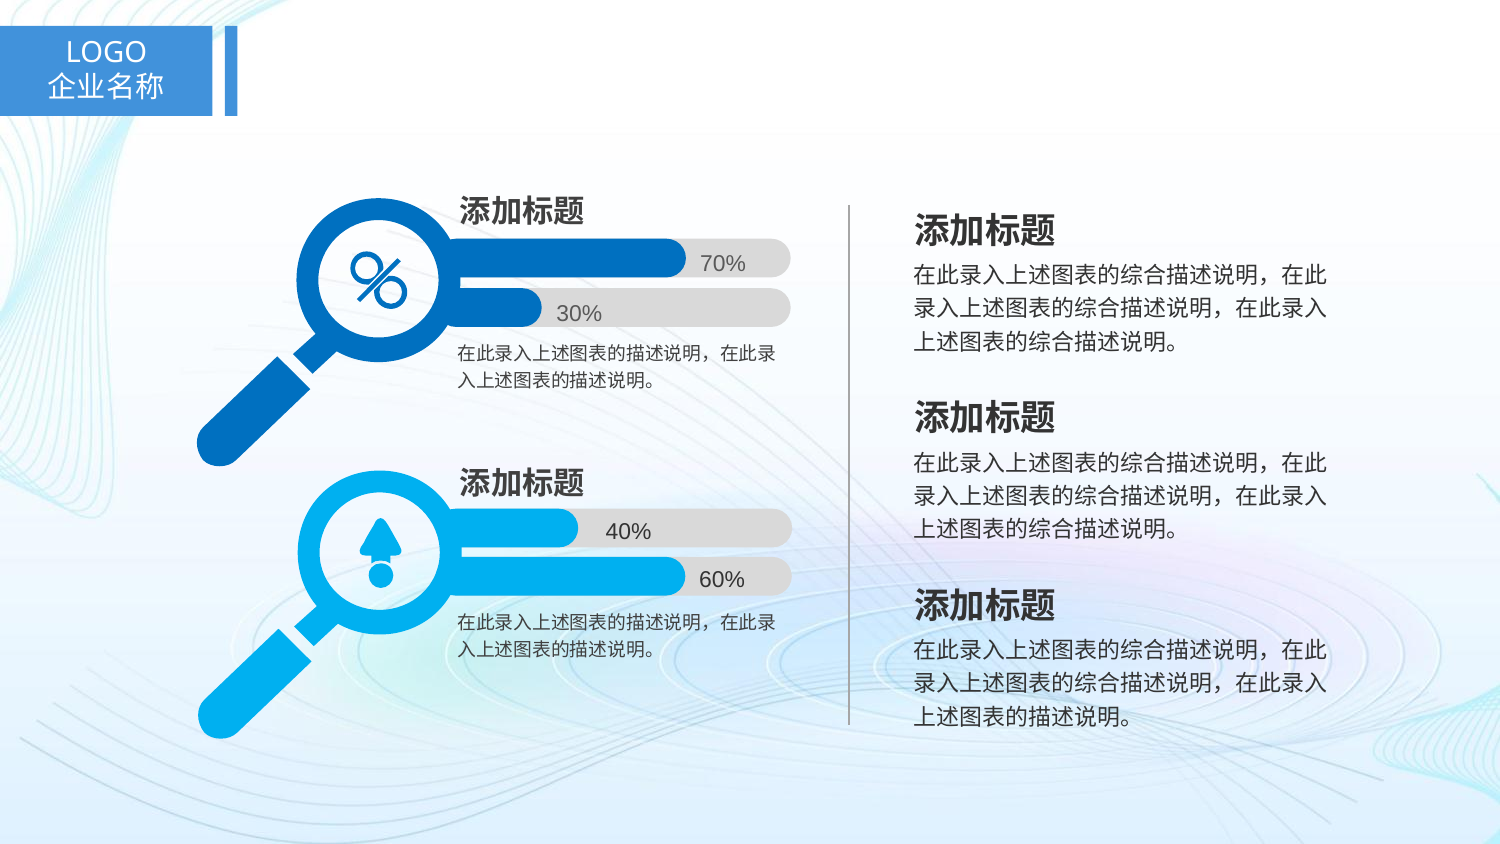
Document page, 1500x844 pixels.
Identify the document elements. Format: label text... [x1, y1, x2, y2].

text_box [461, 286, 791, 335]
text_box 在此录入上述图表的综合描述说明，在此录入上述图表的综合描述说明，在此录入上述图表的描述说明。 [902, 624, 1349, 736]
text_box 添加标题 [448, 186, 597, 235]
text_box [462, 503, 793, 553]
text_box 在此录入上述图表的综合描述说明，在此录入上述图表的综合描述说明，在此录入上述图表的综合描述说明。 [902, 437, 1349, 548]
text_box 添加标题 [903, 577, 1068, 624]
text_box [194, 198, 461, 469]
text_box 添加标题 [903, 202, 1068, 249]
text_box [462, 552, 792, 601]
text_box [461, 235, 791, 285]
text_box 在此录入上述图表的描述说明，在此录入上述图表的描述说明。 [461, 331, 793, 397]
text_box 在此录入上述图表的综合描述说明，在此录入上述图表的综合描述说明，在此录入上述图表的综合描述说明。 [902, 249, 1349, 361]
text_box 添加标题 [903, 389, 1068, 437]
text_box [196, 470, 462, 741]
picture [0, 0, 1500, 844]
text_box 添加标题 [448, 457, 597, 503]
text_box 在此录入上述图表的描述说明，在此录入上述图表的描述说明。 [462, 601, 793, 667]
